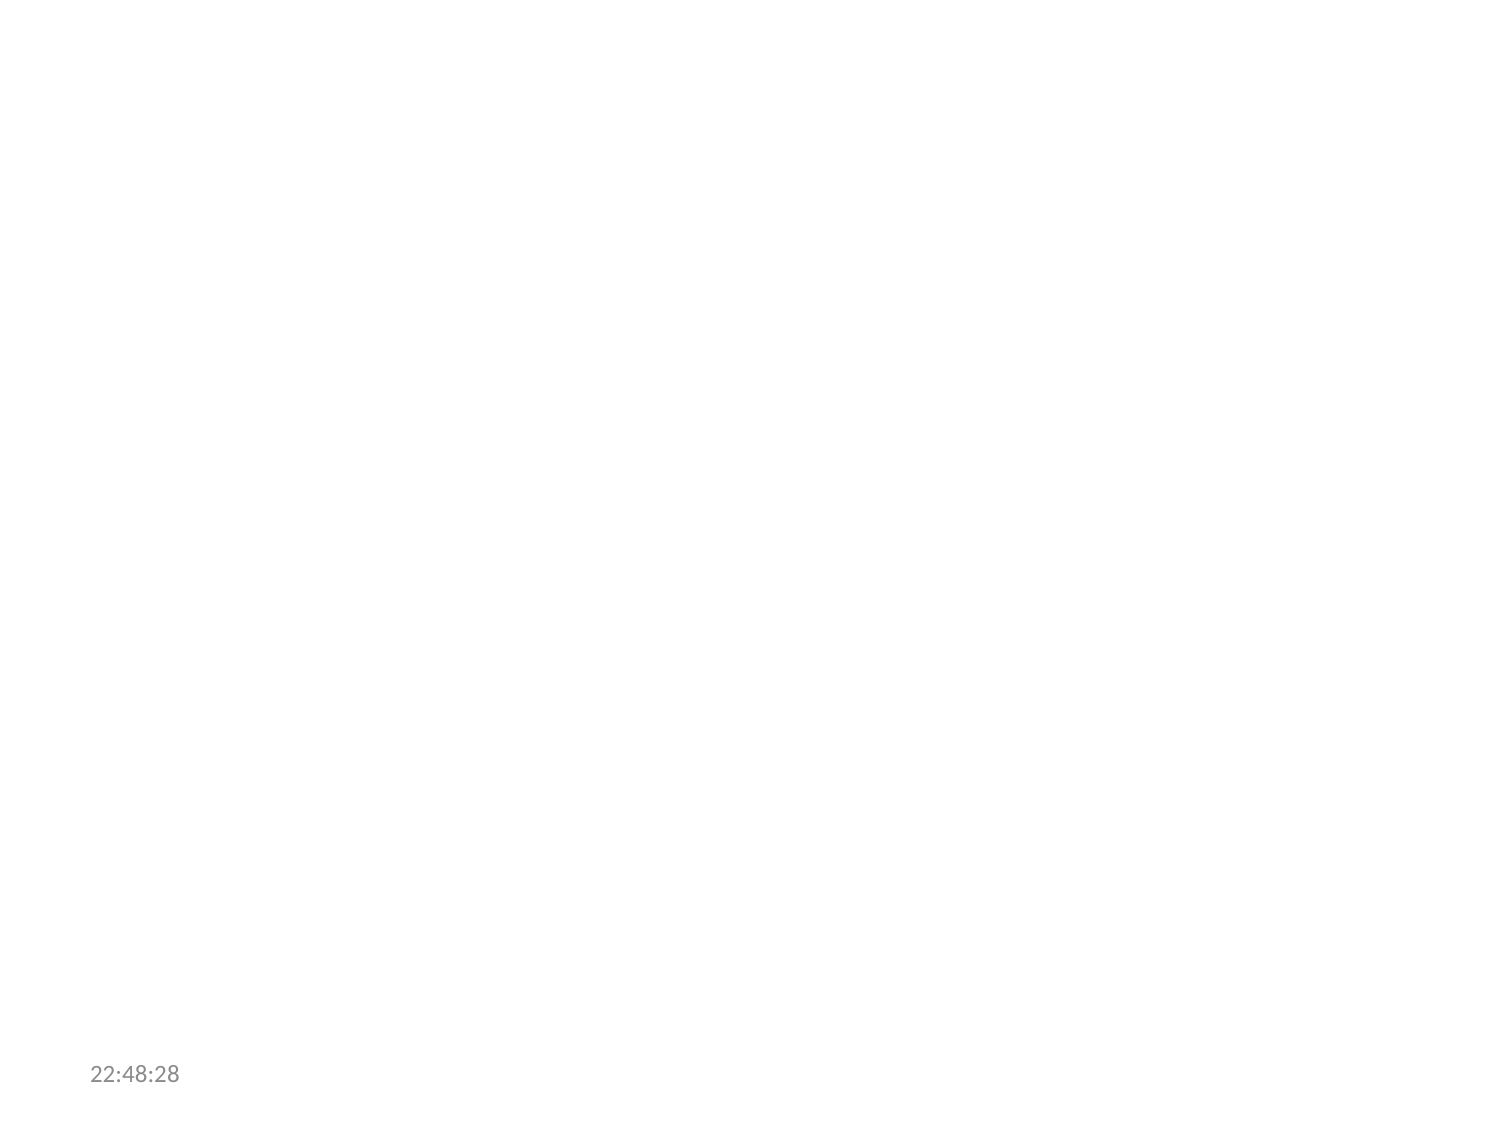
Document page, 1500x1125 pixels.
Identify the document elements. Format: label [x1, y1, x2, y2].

slide_number [75, 1042, 425, 1103]
